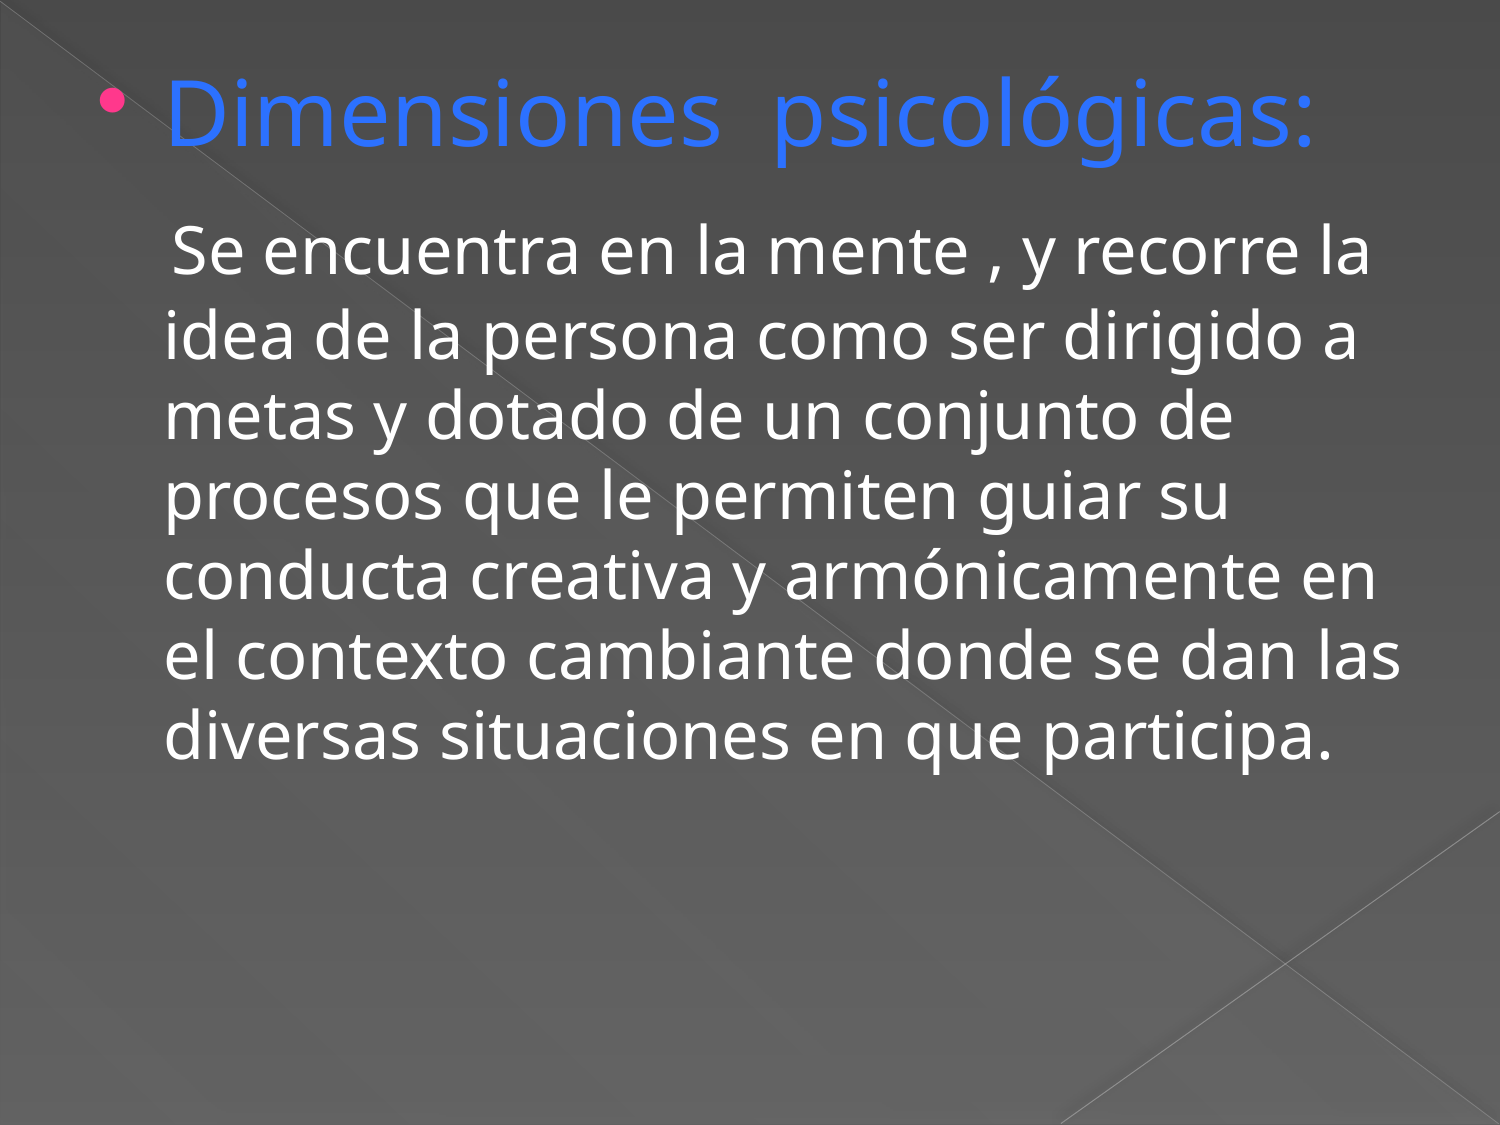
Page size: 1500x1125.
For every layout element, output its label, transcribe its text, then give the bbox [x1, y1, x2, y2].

list Dimensiones psicológicas: Se encuentra en la mente , y recorre la idea de la persona como ser dirigido a metas y dotado de un conjunto de procesos que le permiten guiar su conducta creativa y armónicamente en el contexto cambiante donde se dan las diversas situaciones en que participa. [75, 46, 1425, 1059]
